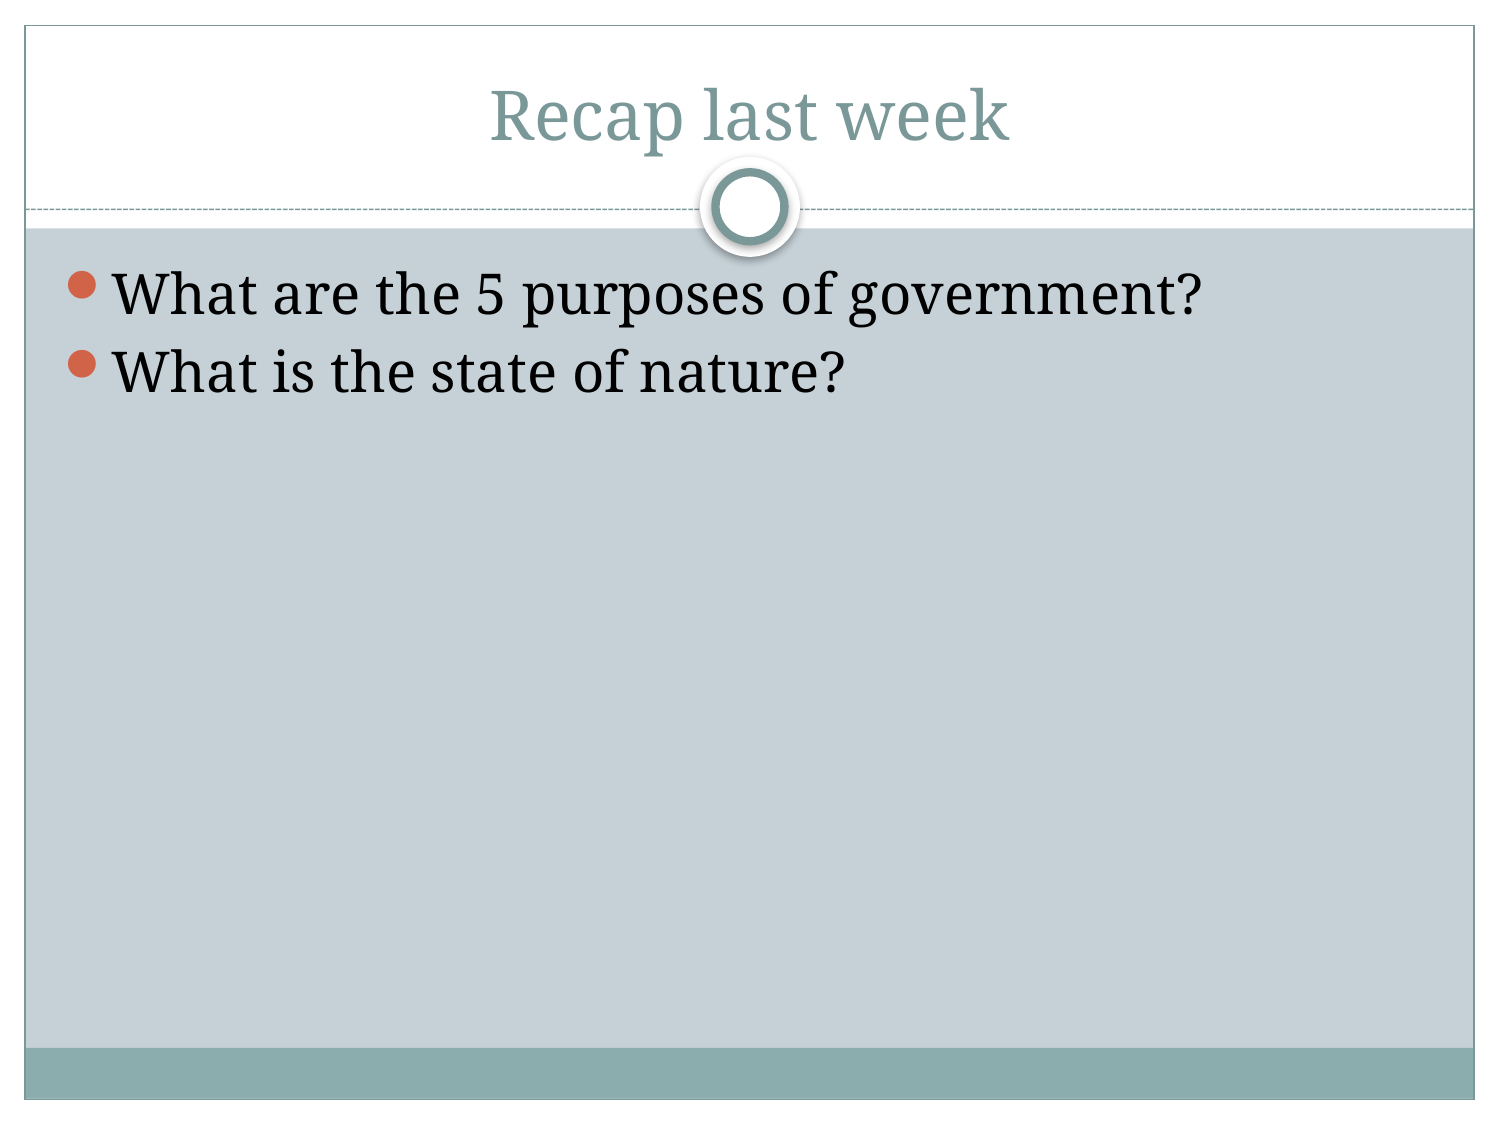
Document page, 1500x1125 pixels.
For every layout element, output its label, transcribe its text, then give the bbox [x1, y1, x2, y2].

title Recap last week [49, 37, 1450, 162]
list What are the 5 purposes of government? What is the state of nature? [49, 250, 1445, 1001]
